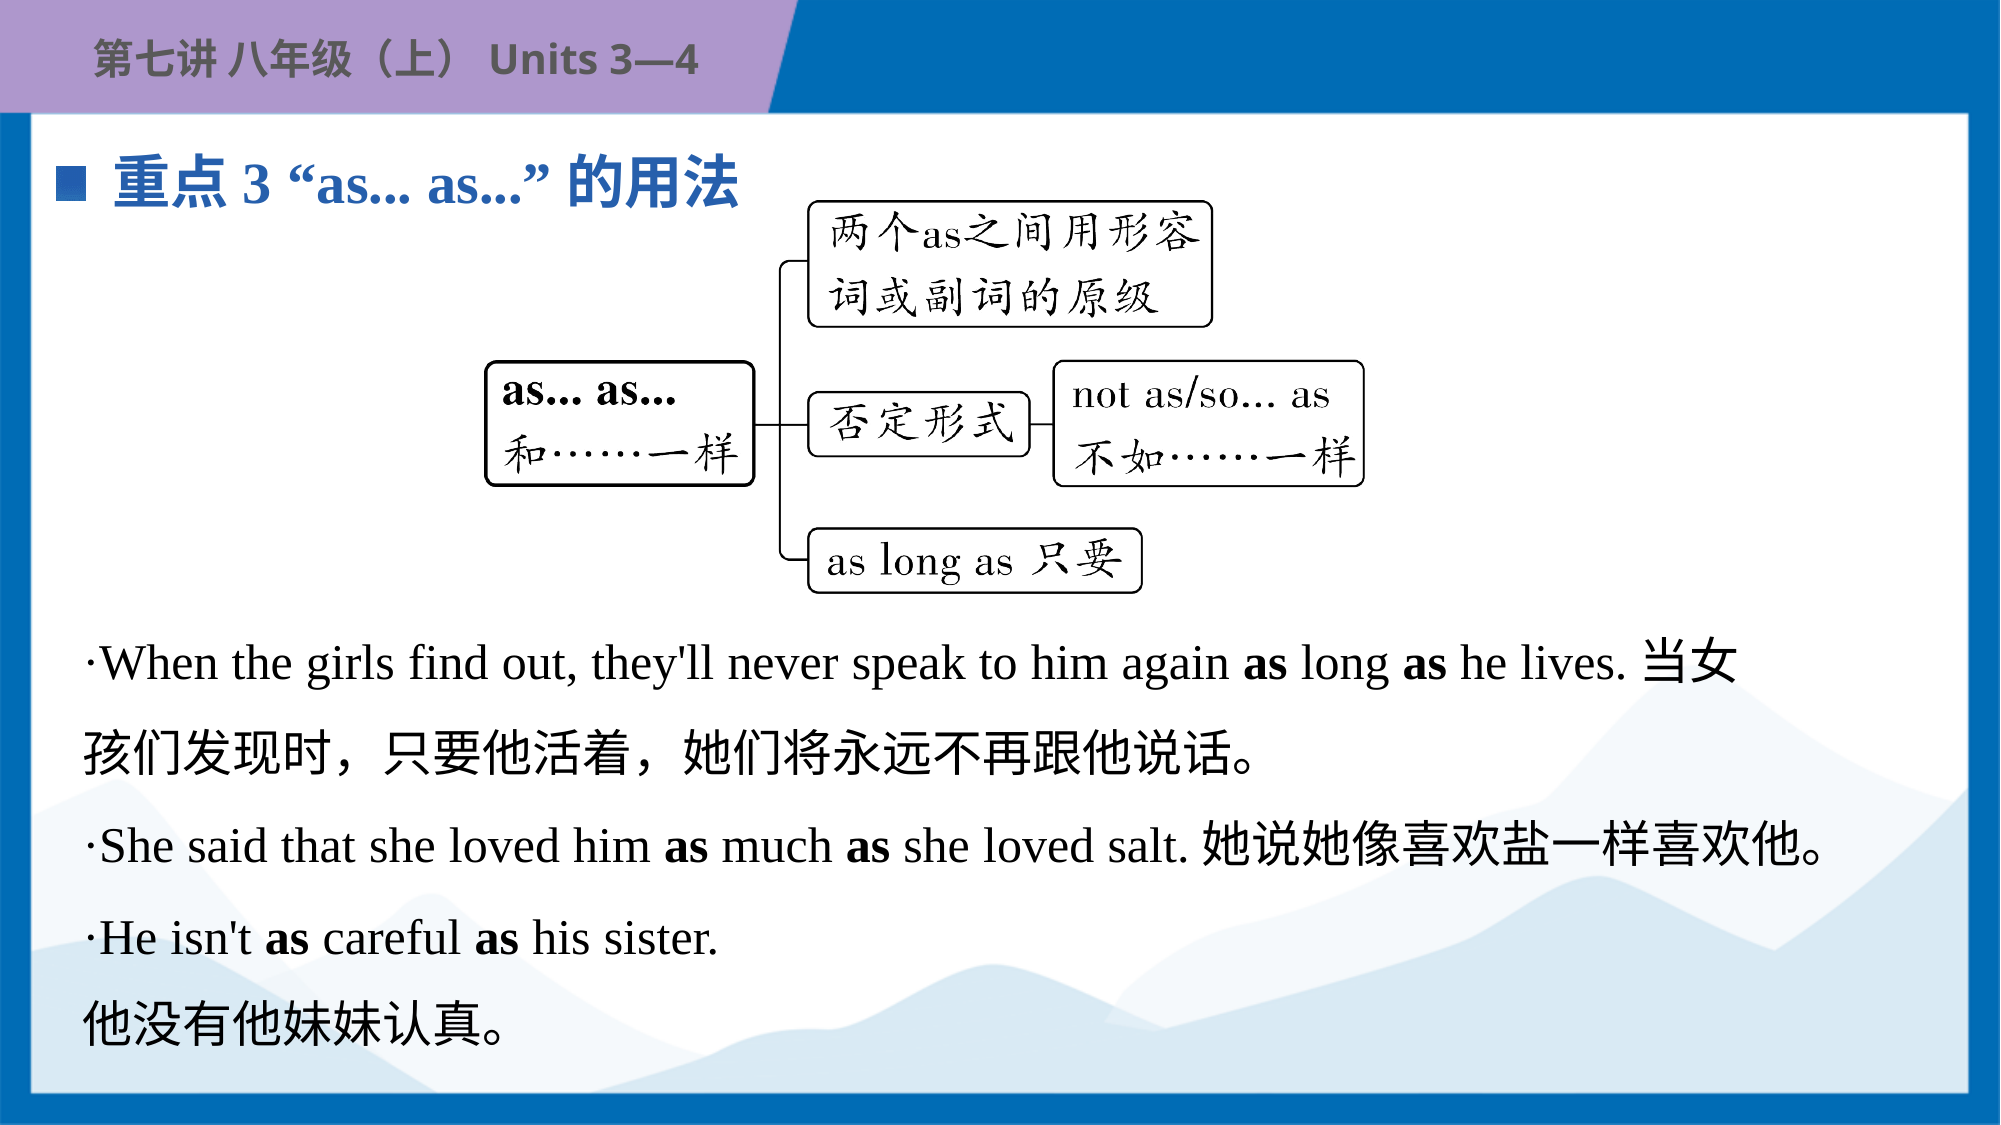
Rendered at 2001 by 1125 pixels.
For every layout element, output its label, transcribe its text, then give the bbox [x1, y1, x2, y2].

text_box 重点3 “as... as...”的用法 [112, 144, 1917, 215]
picture [0, 0, 2000, 1125]
text_box ·When the girls find out, they'll never speak to him again as long as he lives.当女 孩们发现时，只要他活着，她们将永远不再跟他说话。 ·She said that she loved him as much as she loved salt.她说她像喜欢盐一样喜欢他。 ·He isn't as careful as his sister. 他没有他妹妹认真。 [82, 597, 1917, 1043]
